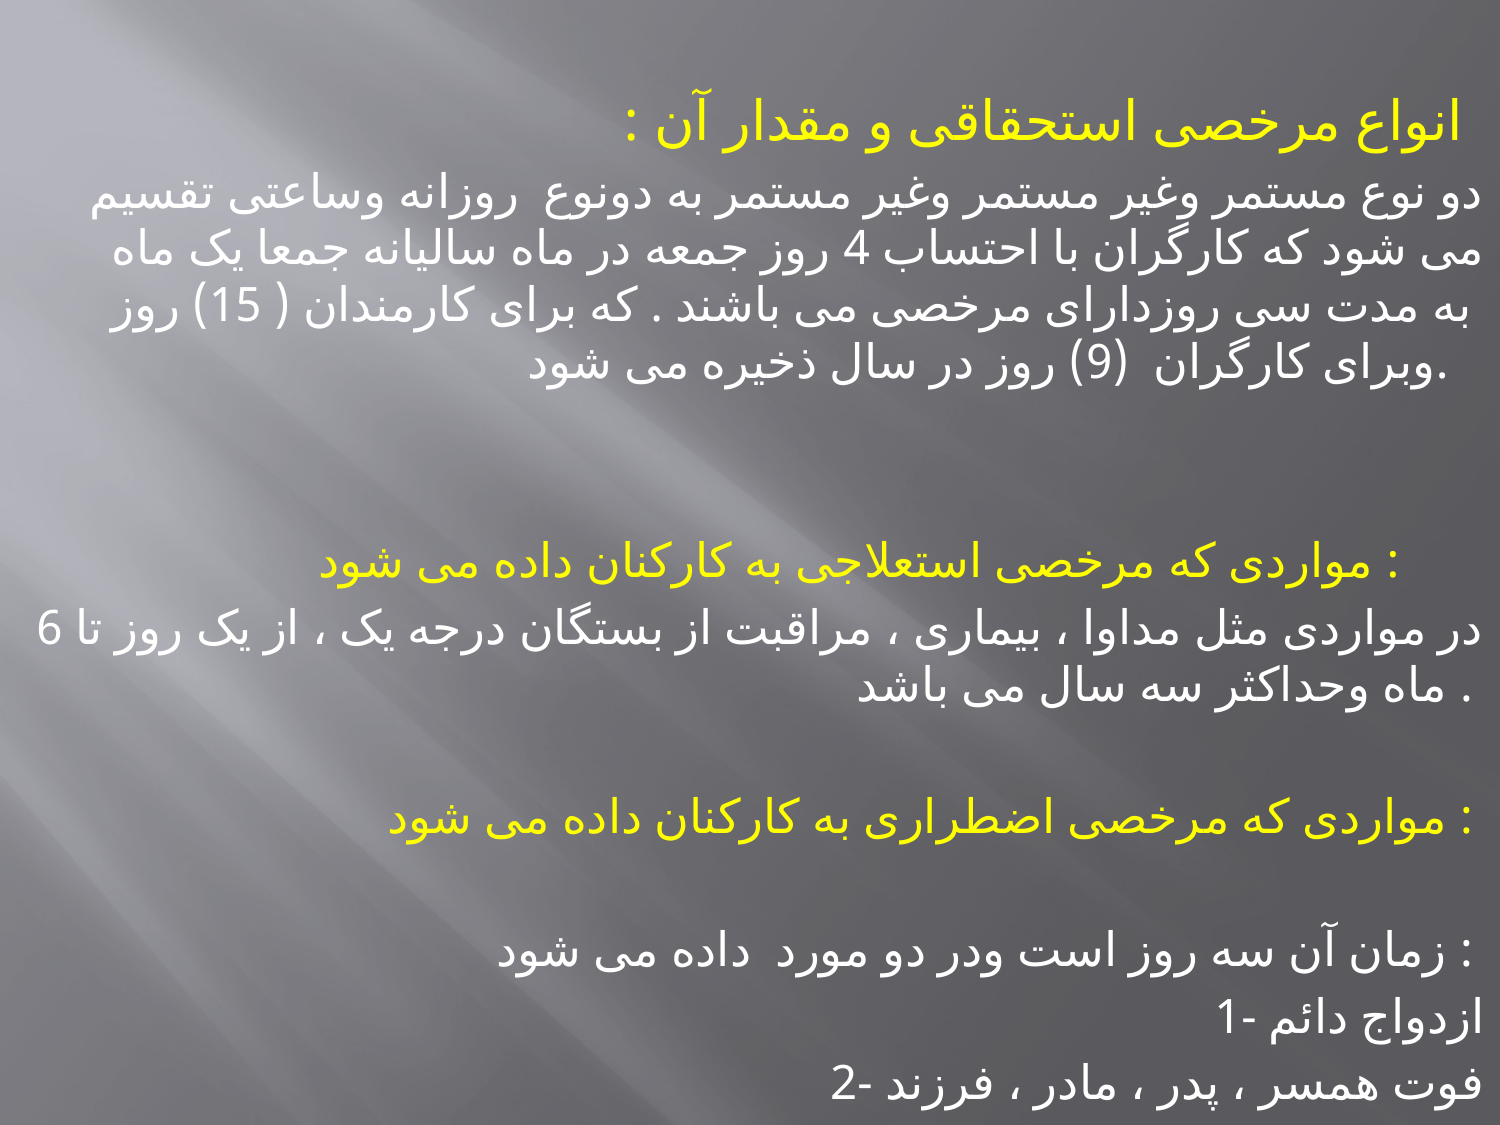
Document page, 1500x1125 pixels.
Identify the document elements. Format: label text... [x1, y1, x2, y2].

list انواع مرخصی استحقاقی و مقدار آن : دو نوع مستمر وغیر مستمر وغیر مستمر به دونوع روزانه وساعتی تقسیم می شود که کارگران با احتساب 4 روز جمعه در ماه سالیانه جمعا یک ماه به مدت سی روزدارای مرخصی می باشند . که برای کارمندان ( 15) روز وبرای کارگران (9) روز در سال ذخیره می شود. مواردی که مرخصی استعلاجی به کارکنان داده می شود : در مواردی مثل مداوا ، بیماری ، مراقبت از بستگان درجه یک ، از یک روز تا 6 ماه وحداکثر سه سال می باشد . مواردی که مرخصی اضطراری به کارکنان داده می شود : زمان آن سه روز است ودر دو مورد داده می شود : 1- ازدواج دائم 2- فوت همسر ، پدر ، مادر ، فرزند [0, 0, 1500, 1125]
footer [512, 1052, 988, 1113]
